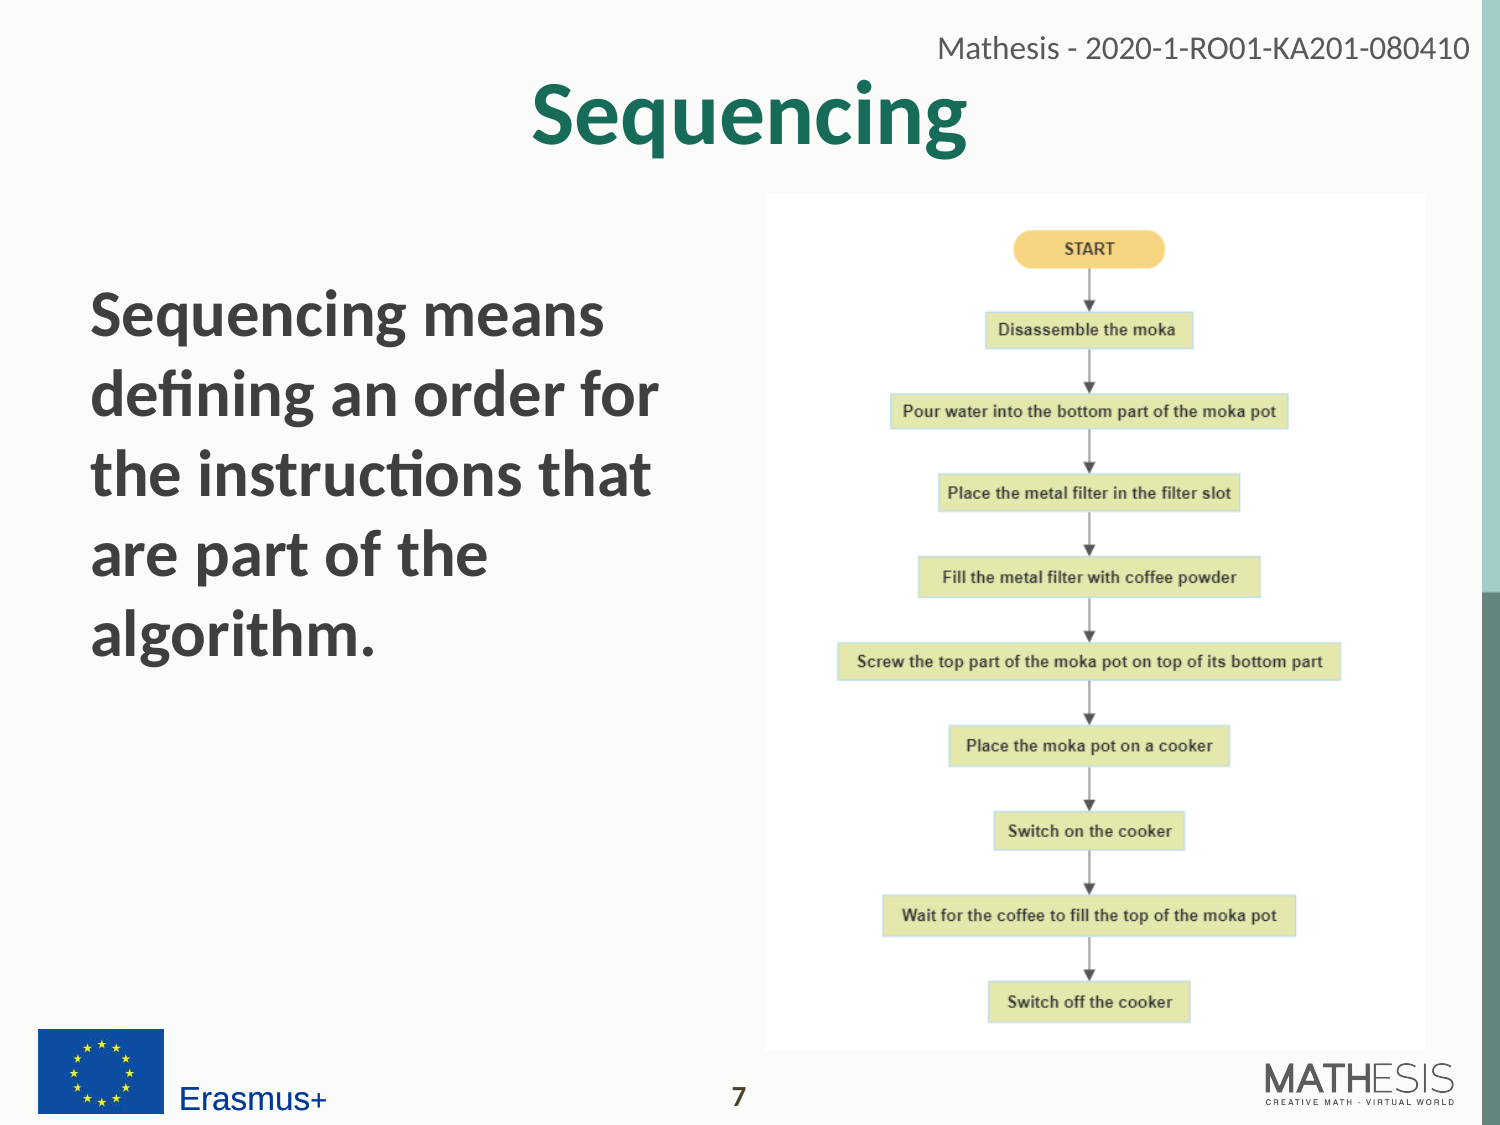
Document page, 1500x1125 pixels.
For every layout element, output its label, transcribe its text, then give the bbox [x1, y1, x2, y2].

picture [38, 1029, 164, 1114]
picture [765, 193, 1426, 1050]
list Sequencing means defining an order for the instructions that are part of the algorithm. [75, 262, 735, 1005]
title Sequencing [75, 45, 1425, 233]
